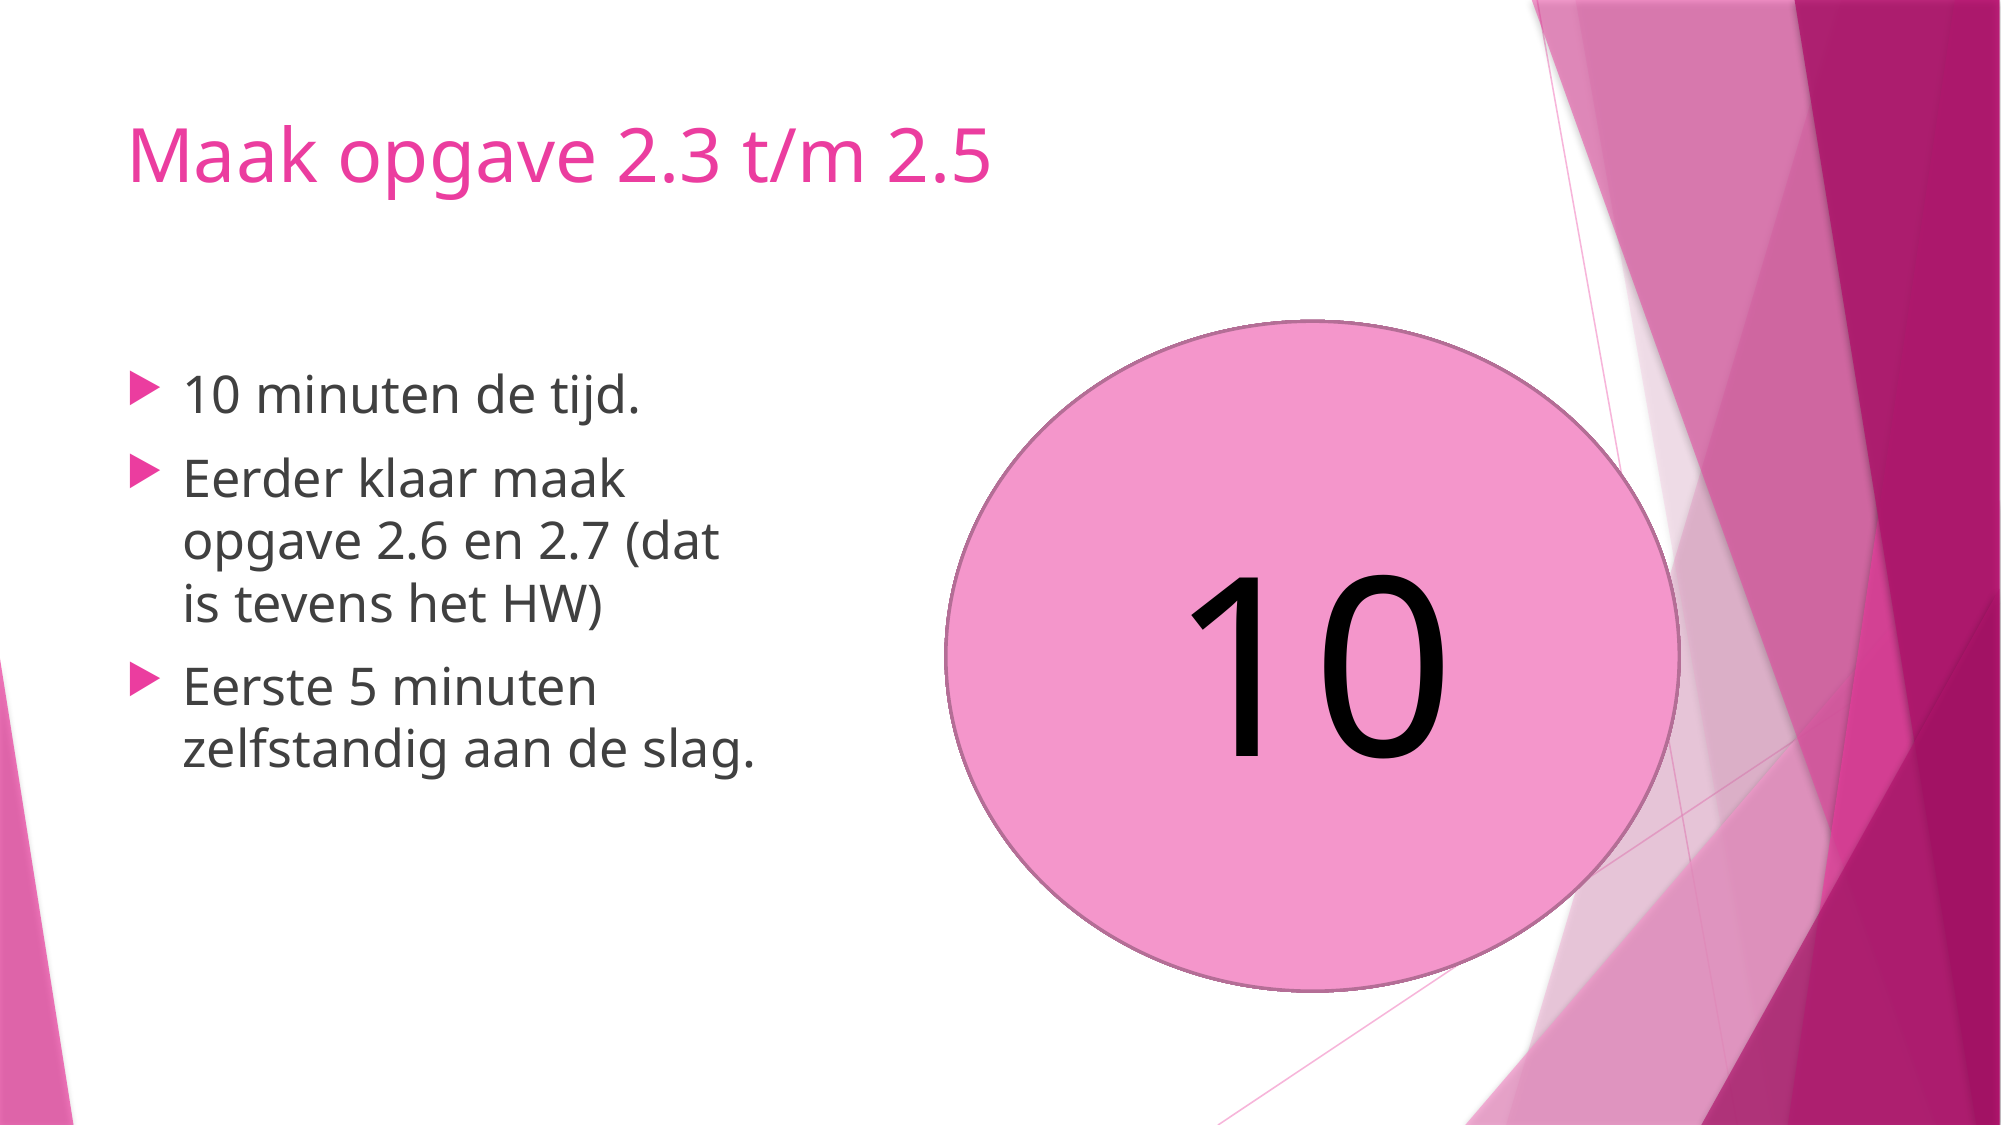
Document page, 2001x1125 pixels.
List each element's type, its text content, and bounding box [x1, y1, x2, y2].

title Maak opgave 2.3 t/m 2.5 [111, 99, 1522, 317]
text_box 10 [944, 319, 1681, 993]
list 10 minuten de tijd. Eerder klaar maak opgave 2.6 en 2.7 (dat is tevens het HW) Eerste 5 minuten zelfstandig aan de slag. [111, 354, 774, 992]
